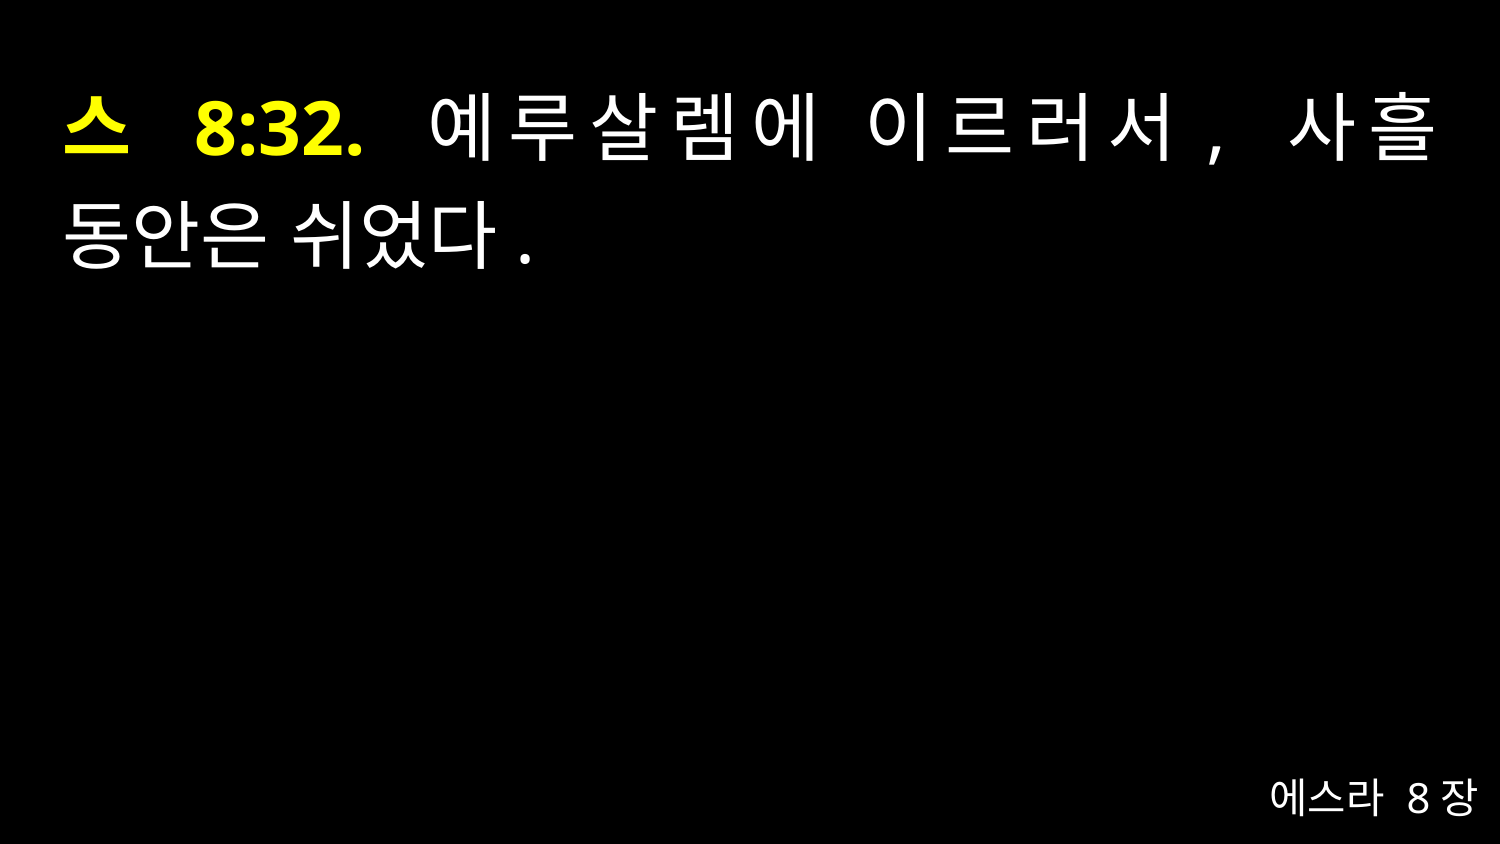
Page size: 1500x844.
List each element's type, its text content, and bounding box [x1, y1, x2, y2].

title 스 8:32. 예루살렘에 이르러서, 사흘 동안은 쉬었다. [0, 0, 1500, 844]
subtitle 에스라 8장 [916, 770, 1500, 844]
